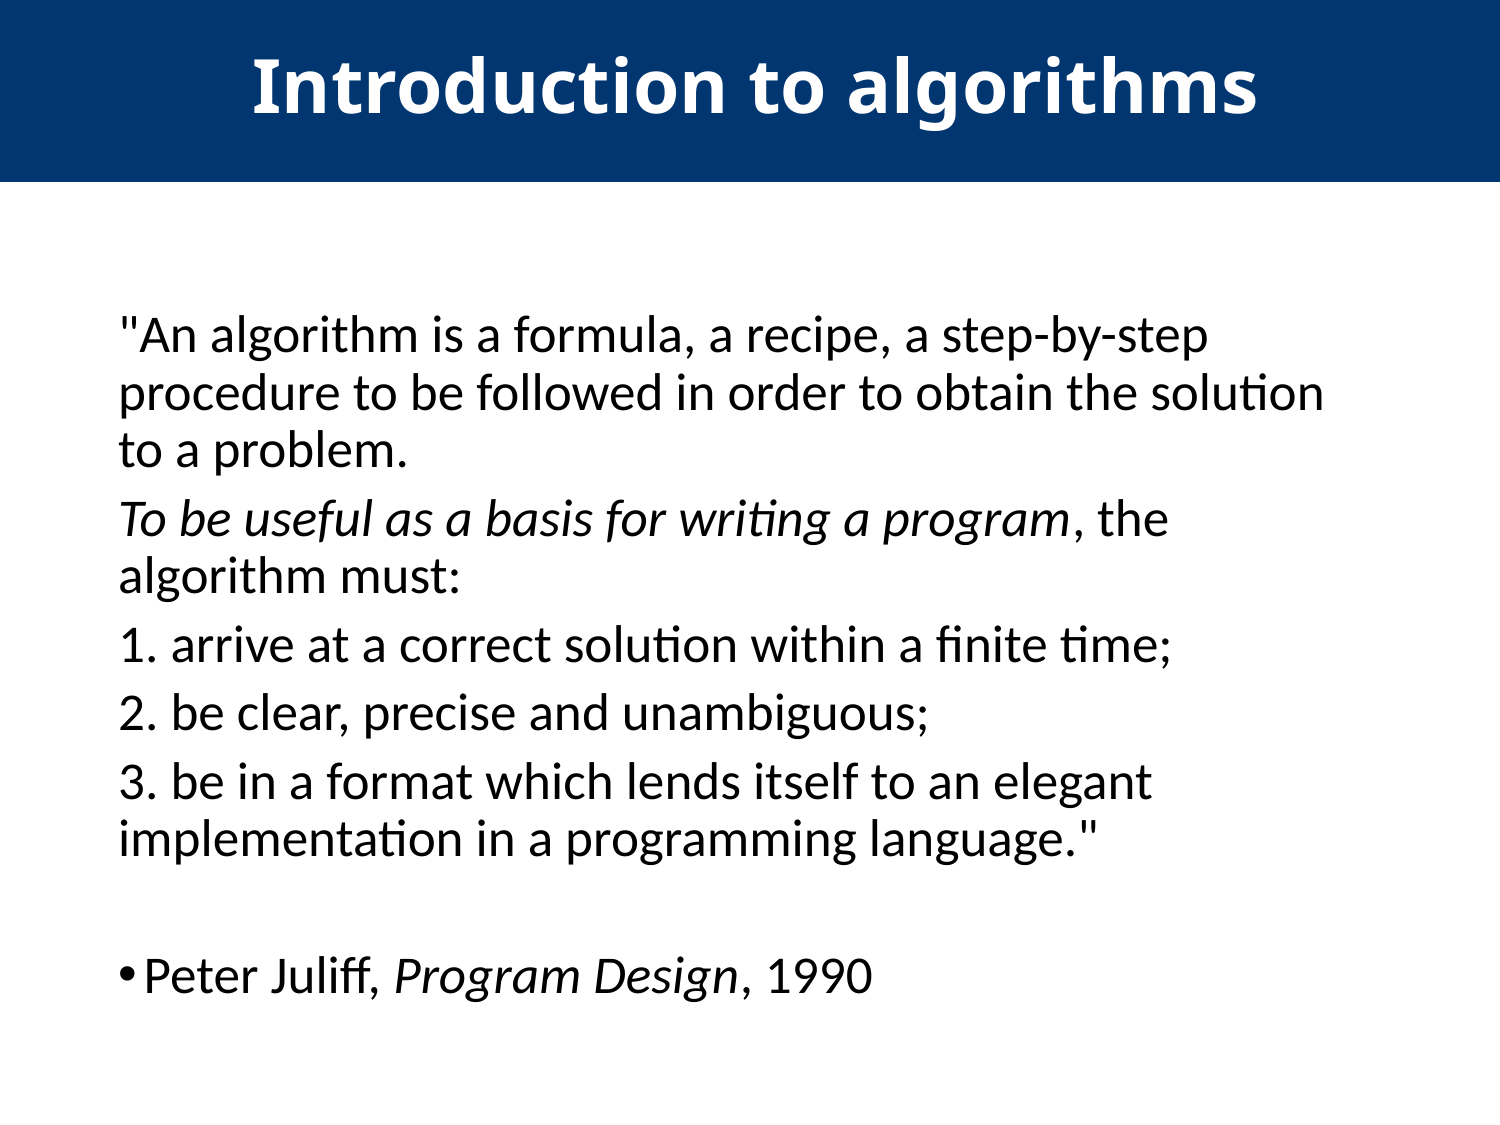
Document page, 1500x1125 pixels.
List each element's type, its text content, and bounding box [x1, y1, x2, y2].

text_box Introduction to algorithms [29, 30, 1483, 136]
list "An algorithm is a formula, a recipe, a step-by-step procedure to be followed in order to obtain the solution to a problem. To be useful as a basis for writing a program, the algorithm must: 1. arrive at a correct solution within a finite time; 2. be clear, precise and unambiguous; 3. be in a format which lends itself to an elegant implementation in a programming language." Peter Juliff, Program Design, 1990 [103, 299, 1397, 1014]
text_box [0, 0, 1500, 182]
